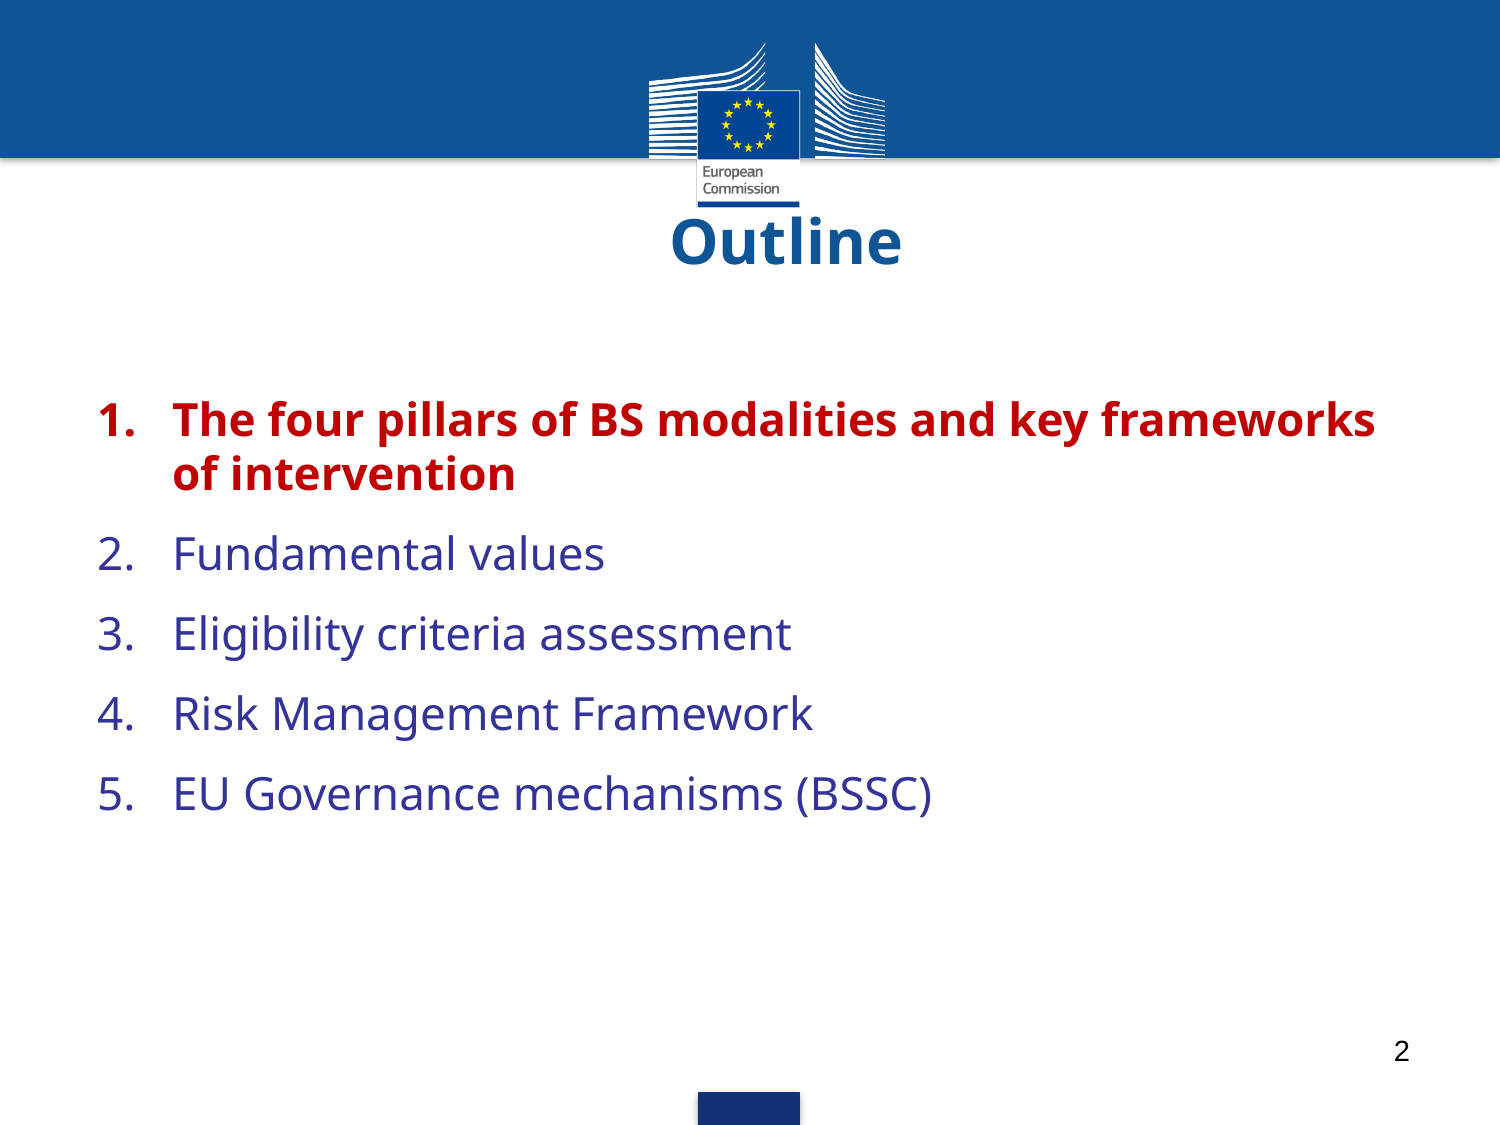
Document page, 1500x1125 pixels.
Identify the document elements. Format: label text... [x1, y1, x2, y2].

list The four pillars of BS modalities and key frameworks of intervention Fundamental values Eligibility criteria assessment Risk Management Framework EU Governance mechanisms (BSSC) [81, 302, 1433, 1083]
title Outline [81, 175, 1433, 302]
picture [649, 42, 885, 175]
slide_number 2 [1074, 1024, 1426, 1103]
